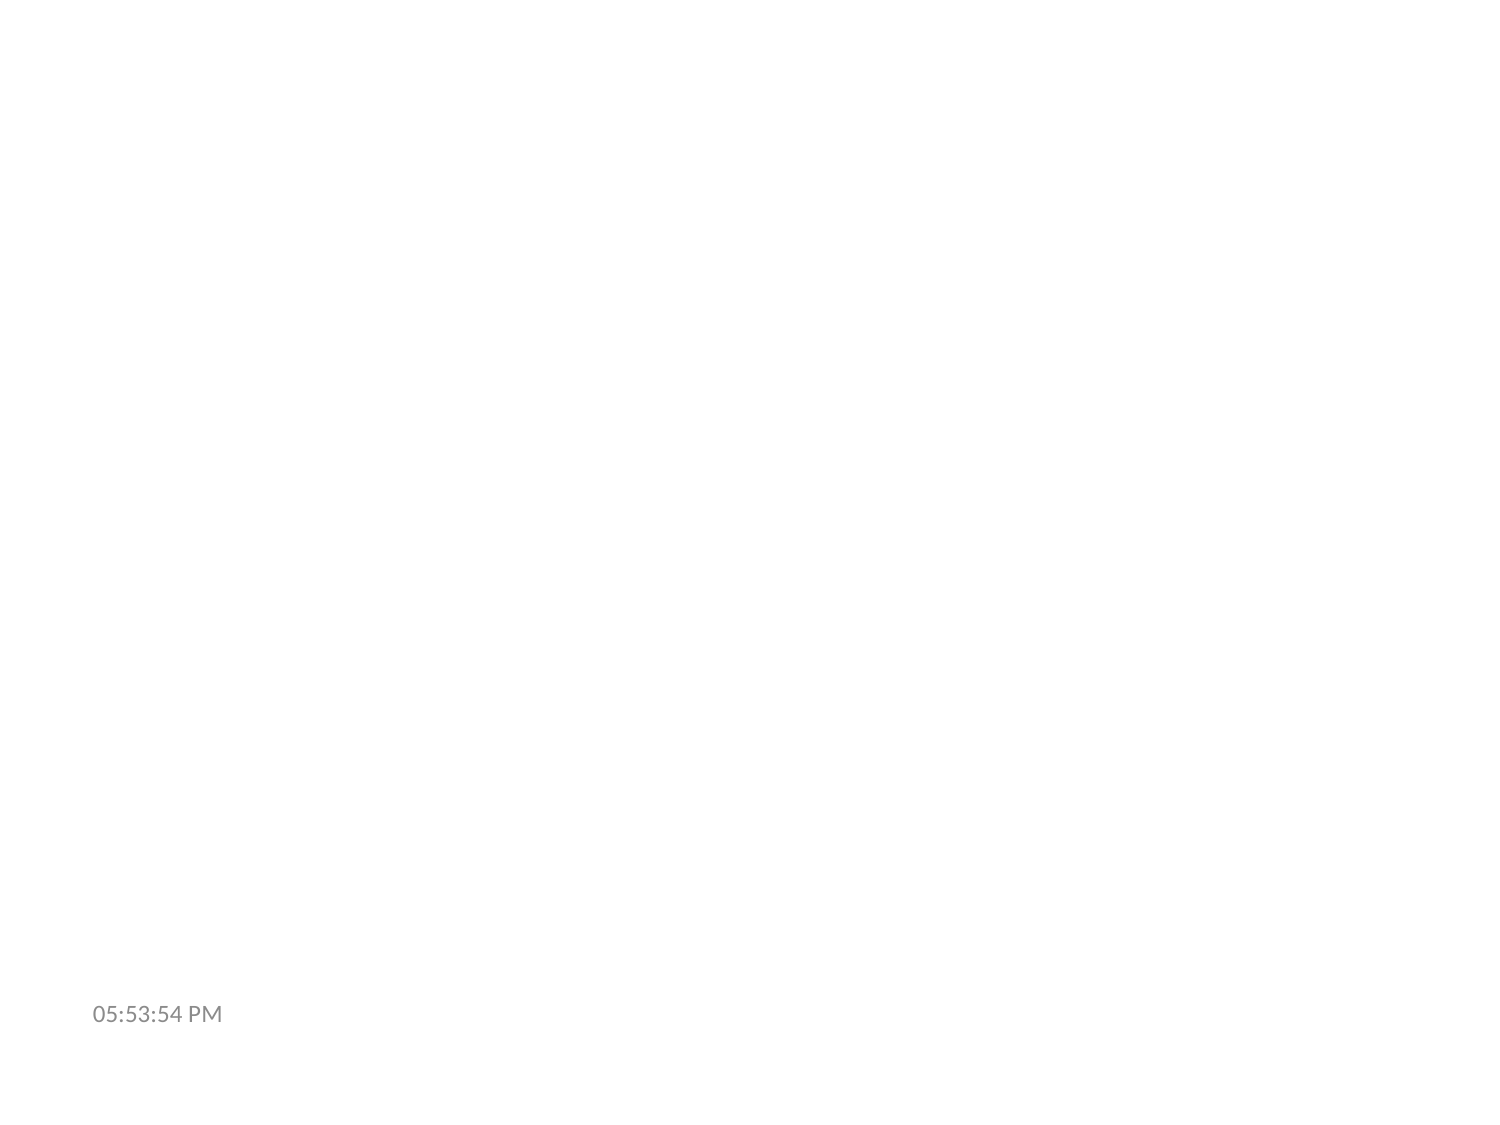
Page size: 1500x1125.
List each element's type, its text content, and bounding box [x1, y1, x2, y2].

text_box 3:35:09 PM [77, 982, 428, 1043]
